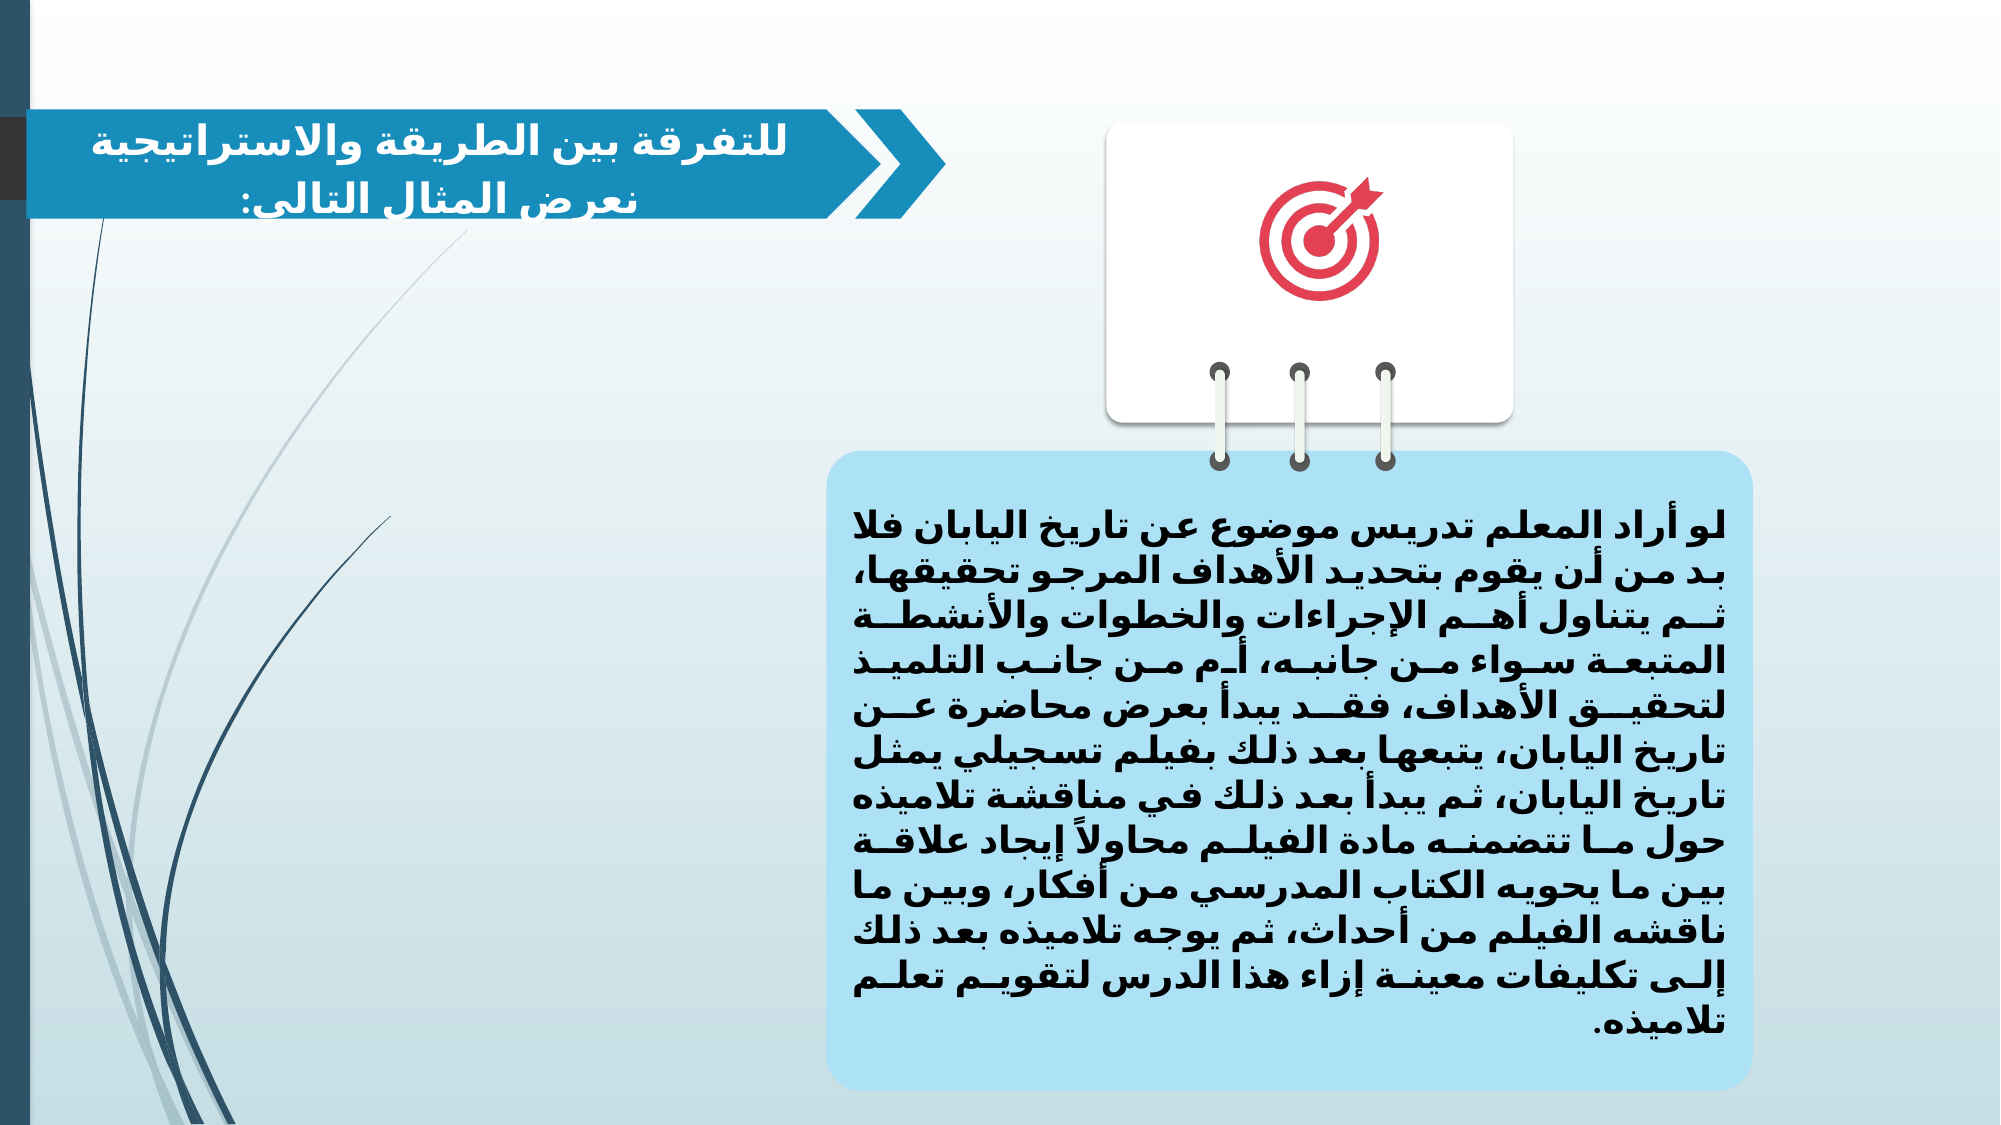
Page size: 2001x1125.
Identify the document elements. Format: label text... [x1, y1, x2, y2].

text_box للتفرقة بين الطريقة والاستراتيجية نعرض المثال التالي: [24, 108, 882, 221]
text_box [1375, 361, 1396, 472]
text_box [1106, 122, 1514, 423]
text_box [1209, 361, 1231, 472]
text_box [853, 108, 947, 221]
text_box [1289, 362, 1311, 472]
picture [1246, 163, 1397, 315]
text_box لو أراد المعلم تدريس موضوع عن تاريخ اليابان فلا بد من أن يقوم بتحديد الأهداف المرجو تحقيقها، ثم يتناول أهم الإجراءات والخطوات والأنشطة المتبعة سواء من جانبه، أم من جانب التلميذ لتحقيق الأهداف، فقد يبدأ بعرض محاضرة عن تاريخ اليابان، يتبعها بعد ذلك بفيلم تسجيلي يمثل تاريخ اليابان، ثم يبدأ بعد ذلك في مناقشة تلاميذه حول ما تتضمنه مادة الفيلم محاولاً إيجاد علاقة بين ما يحويه الكتاب المدرسي من أفكار، وبين ما ناقشه الفيلم من أحداث، ثم يوجه تلاميذه بعد ذلك إلى تكليفات معينة إزاء هذا الدرس لتقويم تعلم تلاميذه. [826, 450, 1753, 1092]
